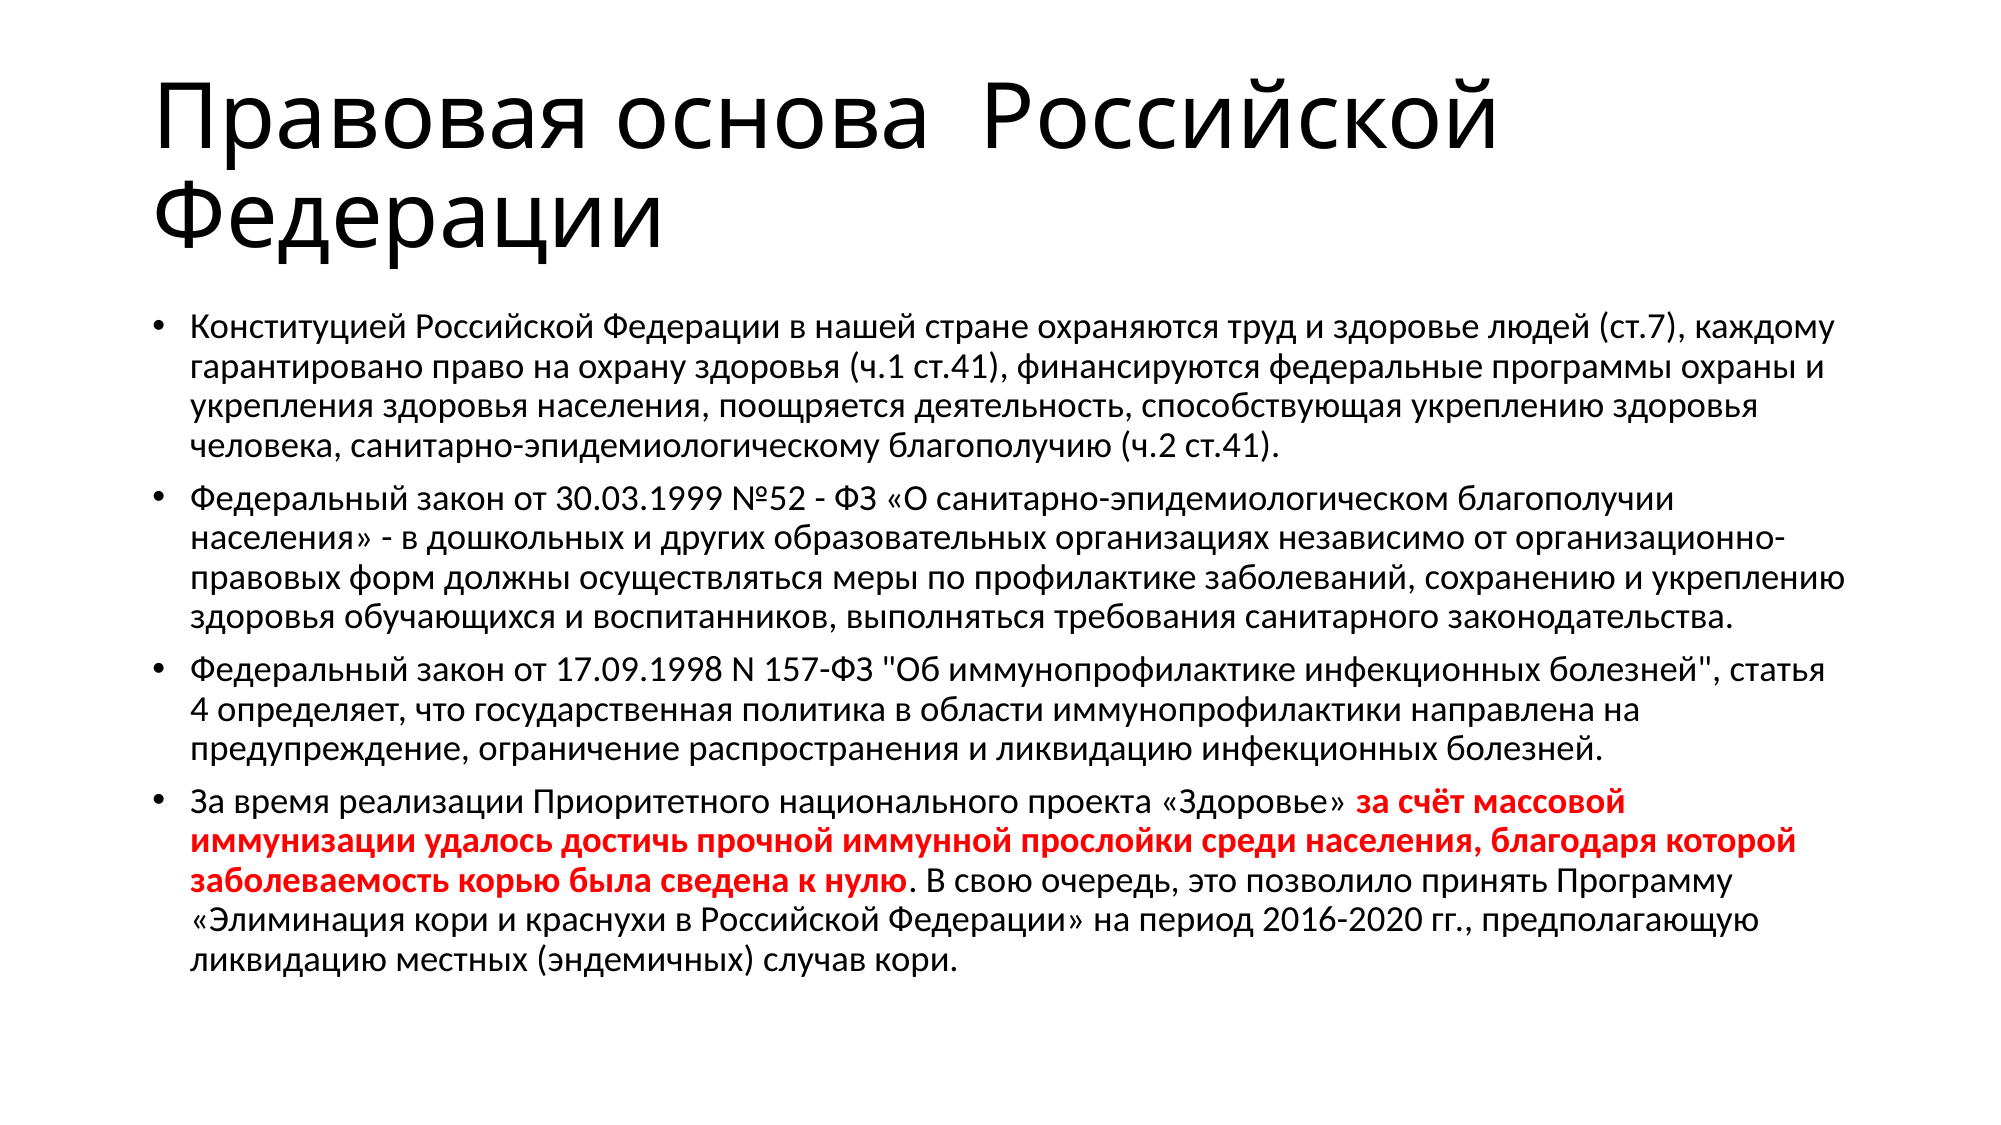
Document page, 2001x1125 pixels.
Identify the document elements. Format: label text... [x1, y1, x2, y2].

title Правовая основа Российской Федерации [137, 59, 1863, 278]
list Конституцией Российской Федерации в нашей стране охраняются труд и здоровье людей (ст.7), каждому гарантировано право на охрану здоровья (ч.1 ст.41), финансируются федеральные программы охраны и укрепления здоровья населения, поощряется деятельность, способствующая укреплению здоровья человека, санитарно-эпидемиологическому благополучию (ч.2 ст.41). Федеральный закон от 30.03.1999 №52 - ФЗ «О санитарно-эпидемиологическом благополучии населения» - в дошкольных и других образовательных организациях независимо от организационно-правовых форм должны осуществляться меры по профилактике заболеваний, сохранению и укреплению здоровья обучающихся и воспитанников, выполняться требования санитарного законодательства. Федеральный закон от 17.09.1998 N 157-ФЗ "Об иммунопрофилактике инфекционных болезней", статья 4 определяет, что государственная политика в области иммунопрофилактики направлена на предупреждение, ограничение распространения и ликвидацию инфекционных болезней. За время реализации Приоритетного национального проекта «Здоровье» за счёт массовой иммунизации удалось достичь прочной иммунной прослойки среди населения, благодаря которой заболеваемость корью была сведена к нулю. В свою очередь, это позволило принять Программу «Элиминация кори и краснухи в Российской Федерации» на период 2016-2020 гг., предполагающую ликвидацию местных (эндемичных) случав кори. [137, 299, 1863, 1014]
